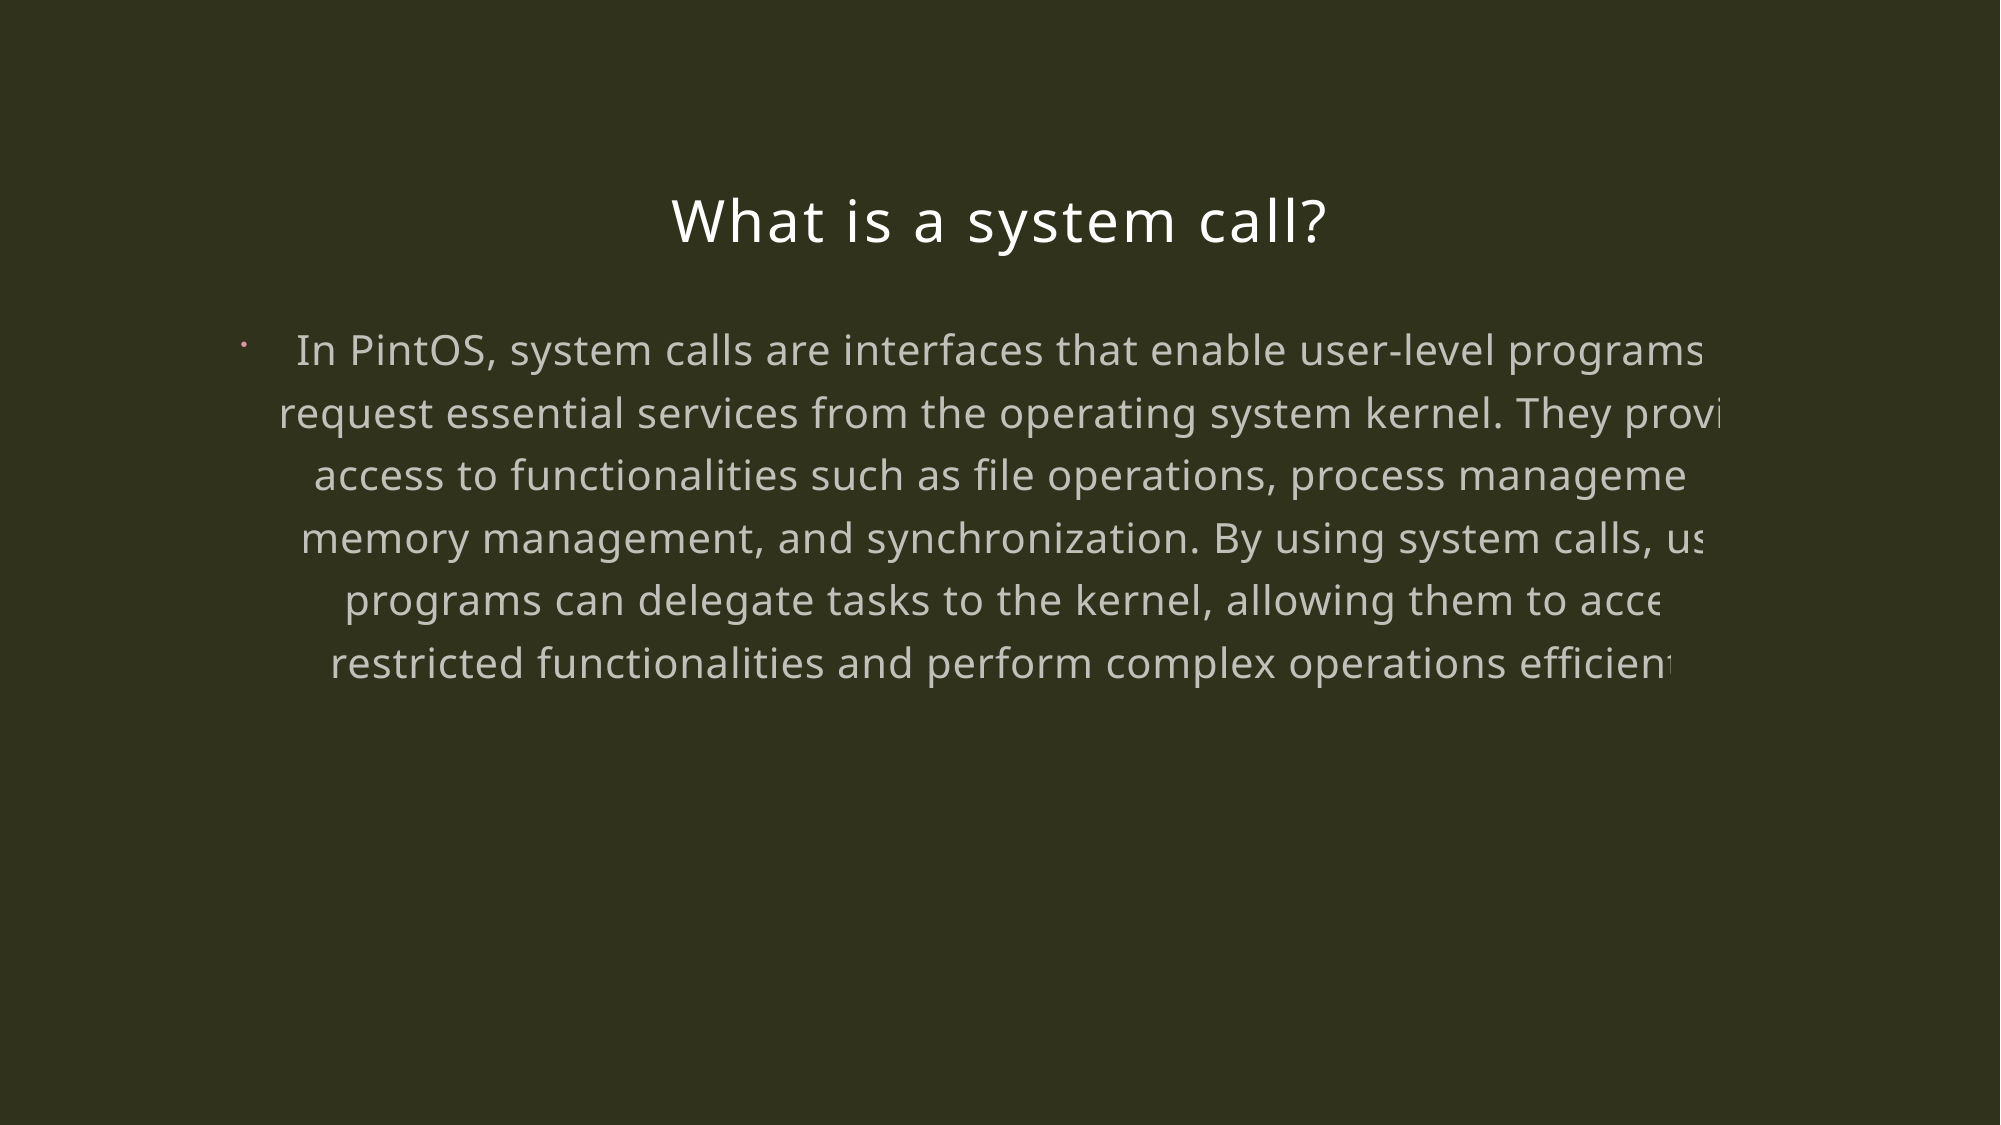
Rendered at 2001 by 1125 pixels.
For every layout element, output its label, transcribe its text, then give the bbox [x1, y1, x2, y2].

title What is a system call? [177, 165, 1822, 274]
list In PintOS, system calls are interfaces that enable user-level programs to request essential services from the operating system kernel. They provide access to functionalities such as file operations, process management, memory management, and synchronization. By using system calls, user programs can delegate tasks to the kernel, allowing them to access restricted functionalities and perform complex operations efficiently. [177, 293, 1822, 947]
